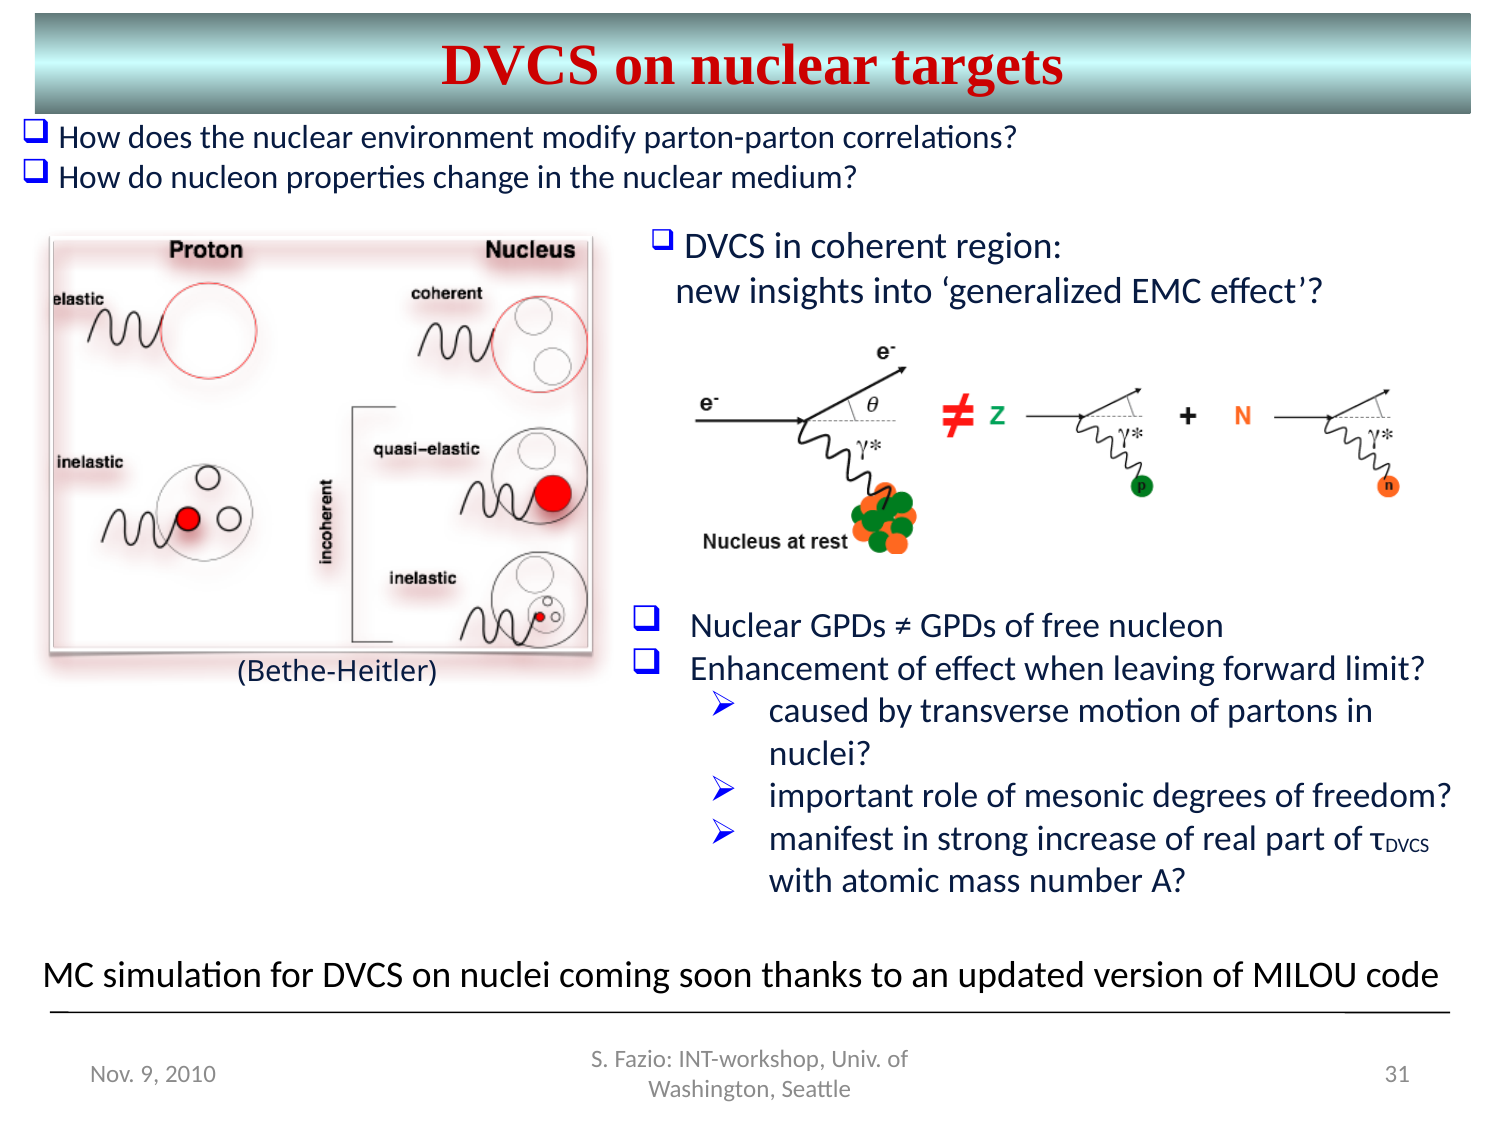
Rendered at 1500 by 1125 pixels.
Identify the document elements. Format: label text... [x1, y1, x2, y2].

text_box DVCS on nuclear targets [34, 13, 1471, 114]
text_box MC simulation for DVCS on nuclei coming soon thanks to an updated version of MILOU code [27, 942, 1457, 1003]
text_box How does the nuclear environment modify parton-parton correlations? How do nucleon properties change in the nuclear medium? [21, 103, 1321, 208]
footer S. Fazio: INT-workshop, Univ. of Washington, Seattle [512, 1042, 988, 1103]
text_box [630, 220, 1478, 979]
slide_number 31 [1074, 1042, 1425, 1103]
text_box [48, 236, 595, 688]
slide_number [75, 1042, 425, 1103]
